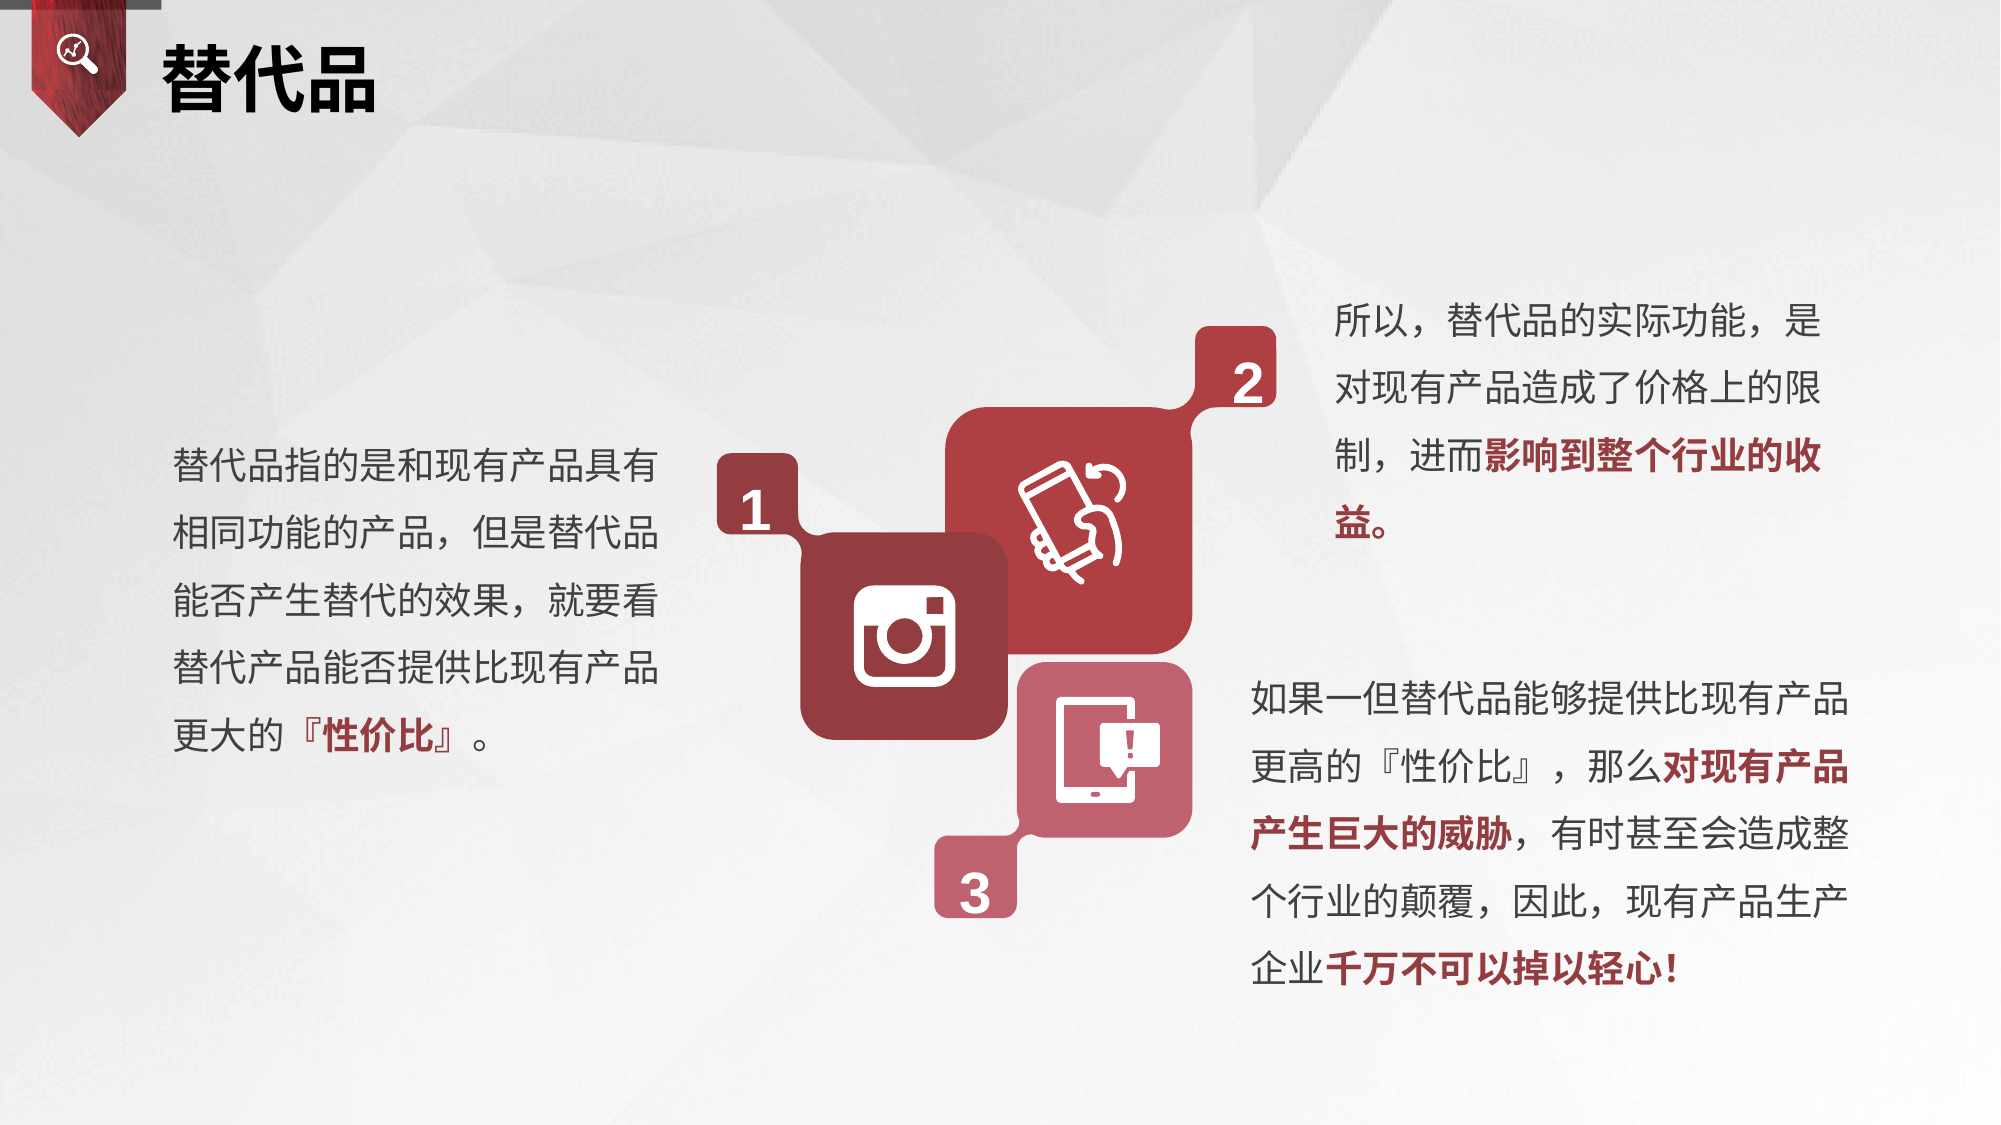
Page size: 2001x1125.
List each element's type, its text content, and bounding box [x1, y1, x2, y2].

text_box 如果一但替代品能够提供比现有产品更高的『性价比』，那么对现有产品产生巨大的威胁，有时甚至会造成整个行业的颠覆，因此，现有产品生产企业千万不可以掉以轻心！ [1235, 645, 1891, 998]
picture [0, 0, 2001, 1125]
text_box 替代品 [149, 28, 891, 128]
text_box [716, 326, 1280, 934]
text_box 所以，替代品的实际功能，是对现有产品造成了价格上的限制，进而影响到整个行业的收益。 [1319, 267, 1851, 552]
text_box 替代品指的是和现有产品具有相同功能的产品，但是替代品能否产生替代的效果，就要看替代产品能否提供比现有产品更大的『性价比』。 [157, 411, 689, 764]
